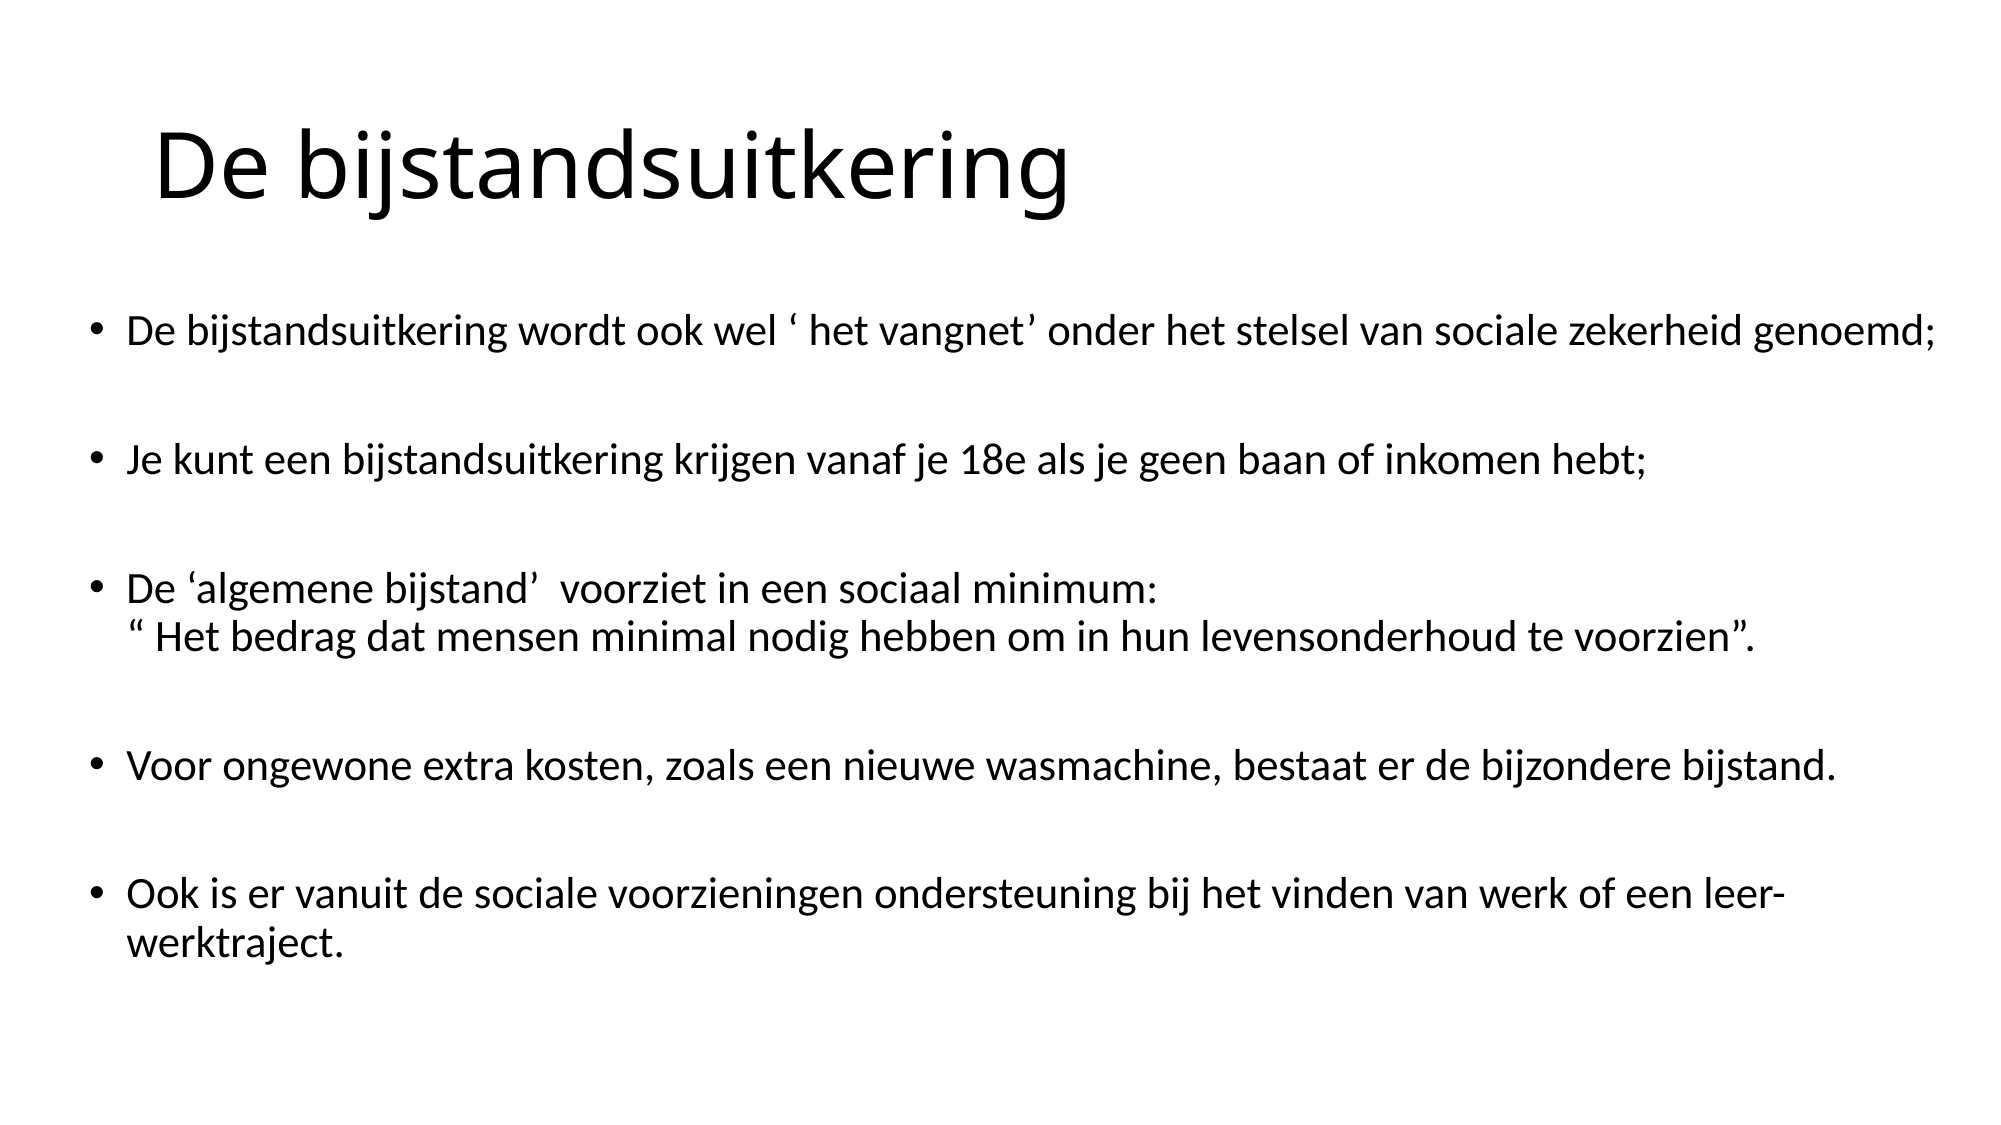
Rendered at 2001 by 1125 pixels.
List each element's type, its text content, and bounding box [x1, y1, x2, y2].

list De bijstandsuitkering wordt ook wel ‘ het vangnet’ onder het stelsel van sociale zekerheid genoemd; Je kunt een bijstandsuitkering krijgen vanaf je 18e als je geen baan of inkomen hebt; De ‘algemene bijstand’ voorziet in een sociaal minimum: “ Het bedrag dat mensen minimal nodig hebben om in hun levensonderhoud te voorzien”. Voor ongewone extra kosten, zoals een nieuwe wasmachine, bestaat er de bijzondere bijstand. Ook is er vanuit de sociale voorzieningen ondersteuning bij het vinden van werk of een leer- werktraject. [74, 299, 1970, 1014]
title De bijstandsuitkering [137, 59, 1863, 278]
